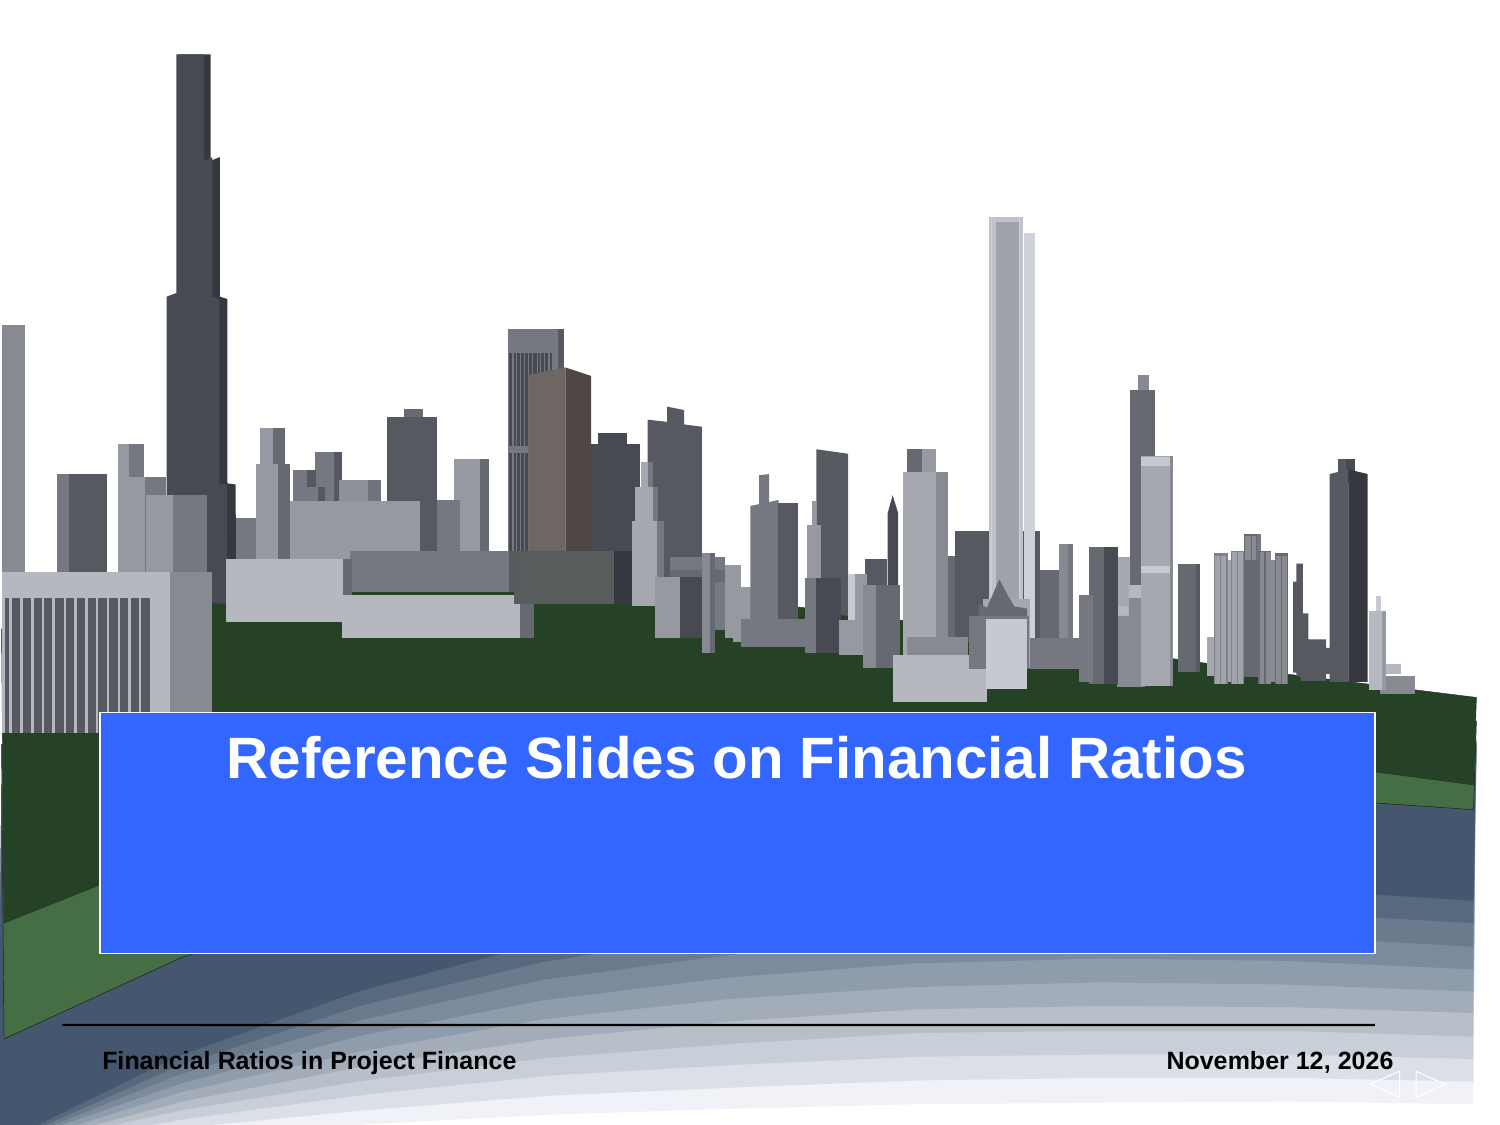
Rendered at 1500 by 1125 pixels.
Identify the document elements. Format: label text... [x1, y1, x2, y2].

title Reference Slides on Financial Ratios [99, 712, 1376, 954]
